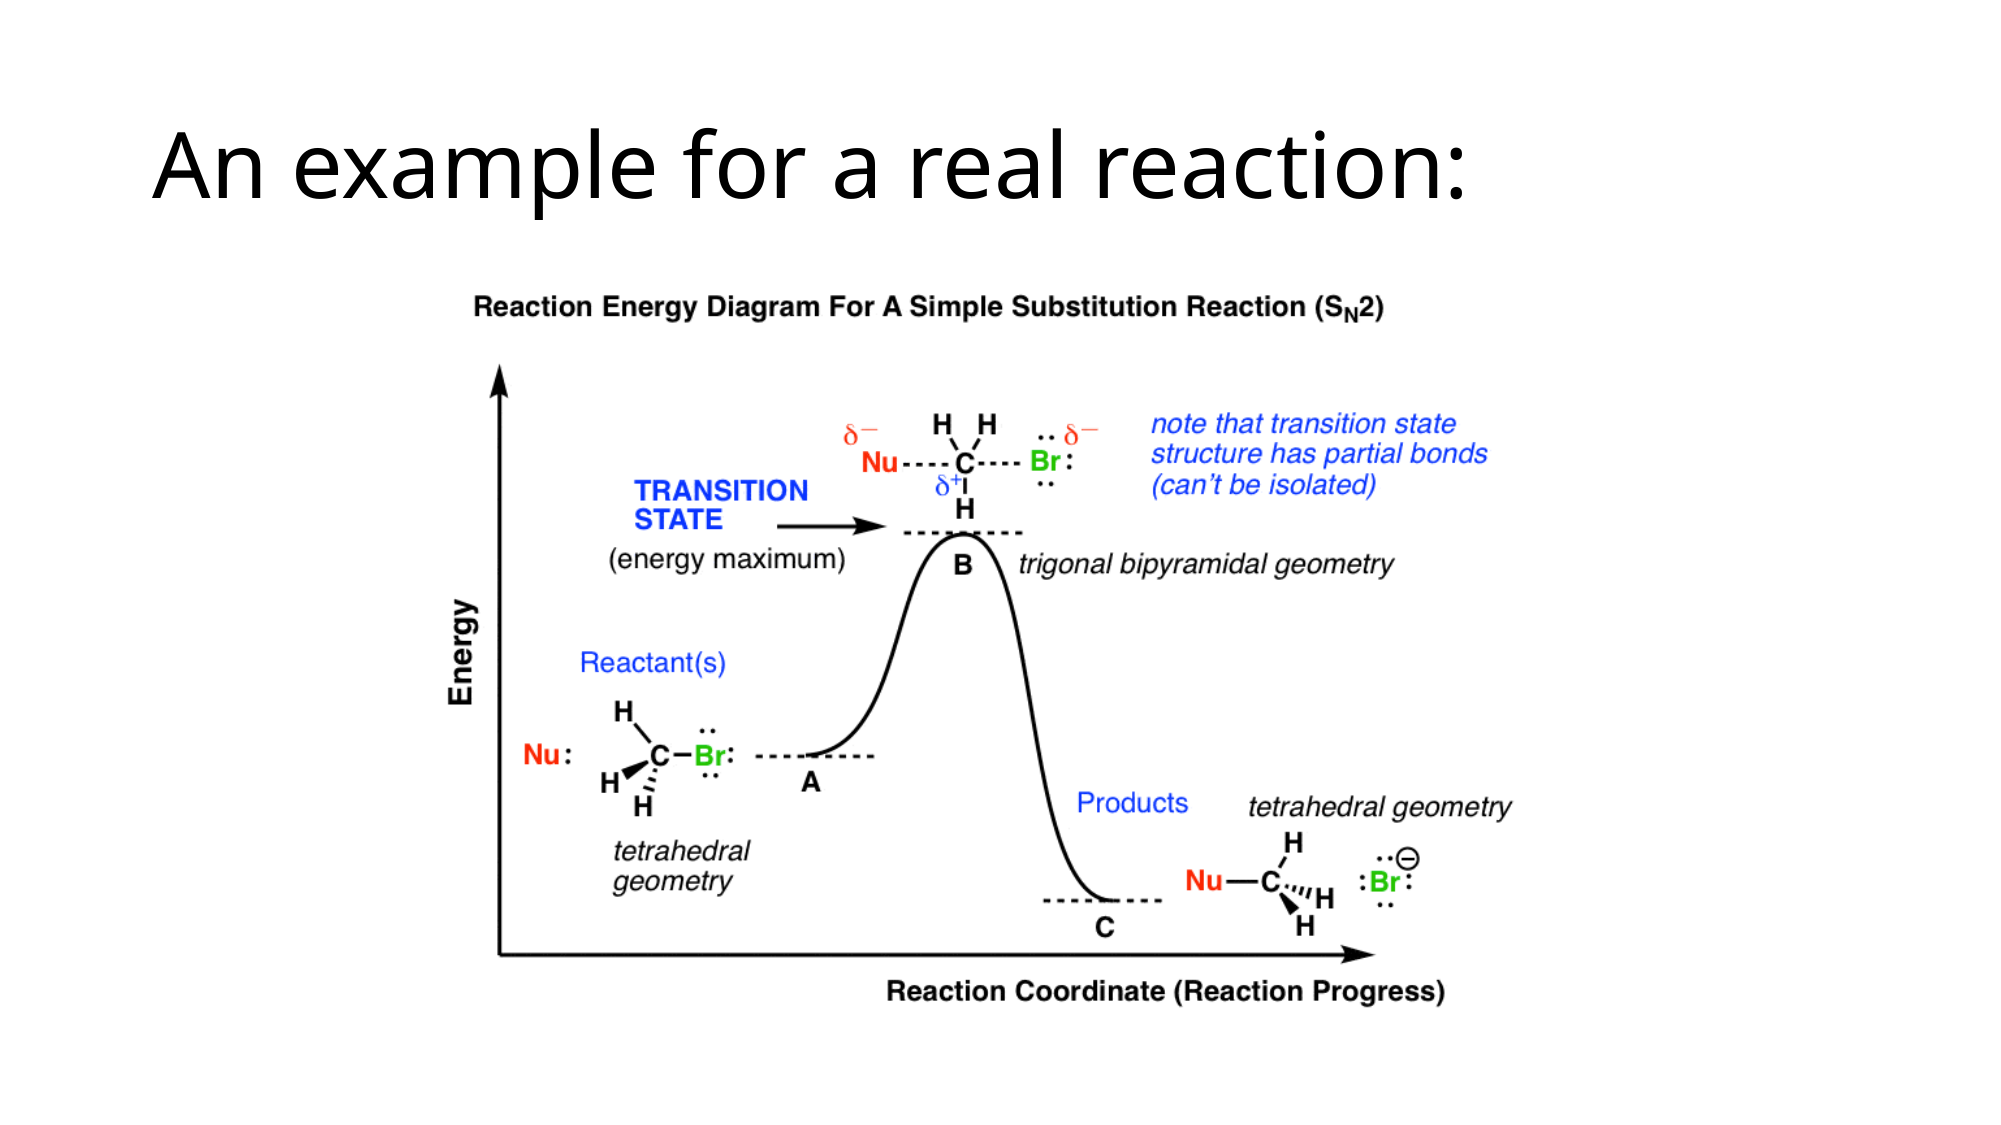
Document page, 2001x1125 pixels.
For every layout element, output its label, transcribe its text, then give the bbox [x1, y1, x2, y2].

title An example for a real reaction: [137, 59, 1863, 278]
picture [400, 263, 1537, 1033]
